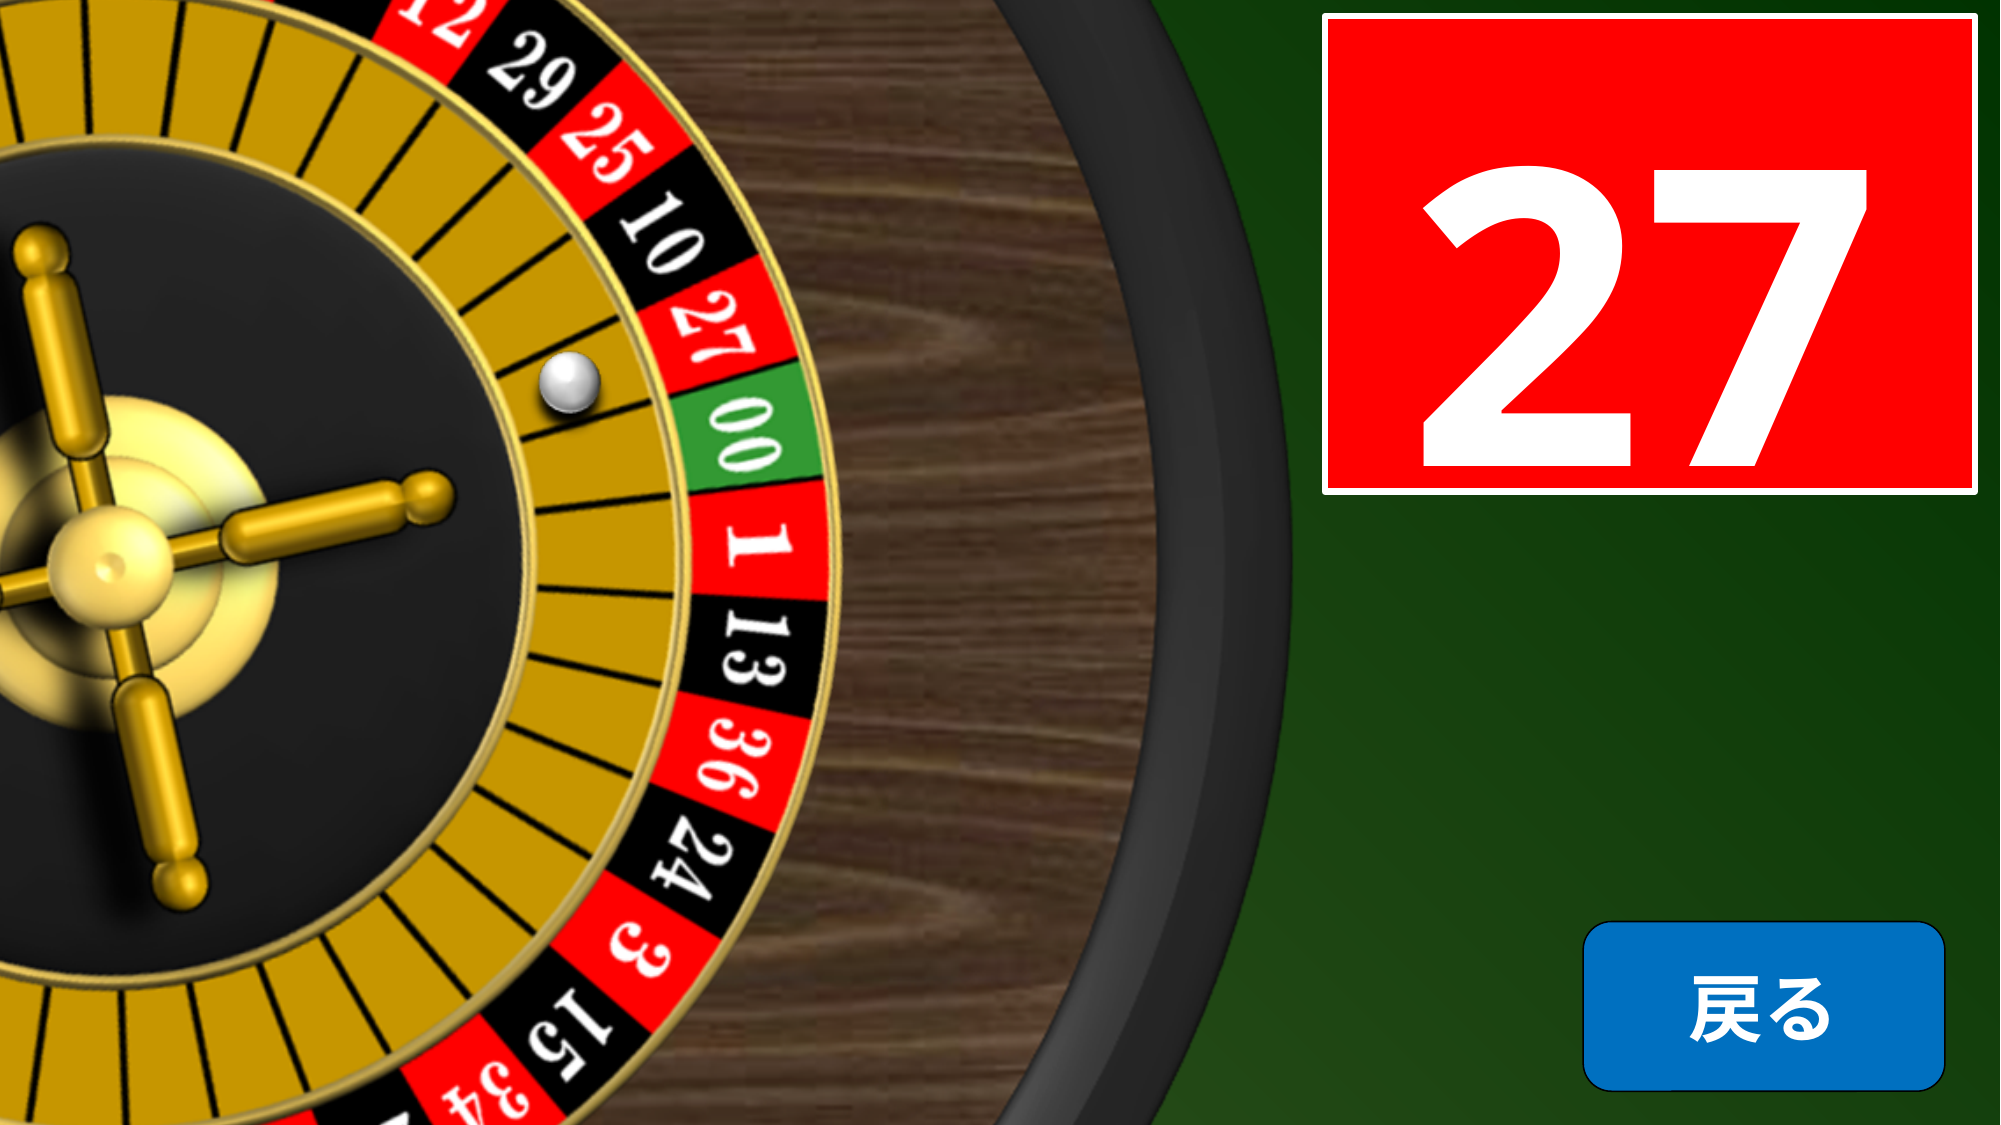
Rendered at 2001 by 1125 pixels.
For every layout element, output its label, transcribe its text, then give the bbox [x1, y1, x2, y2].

text_box [1324, 16, 1975, 492]
picture [0, 0, 1297, 1125]
text_box 戻る [1583, 921, 1945, 1092]
text_box 27 [1392, 44, 1896, 558]
